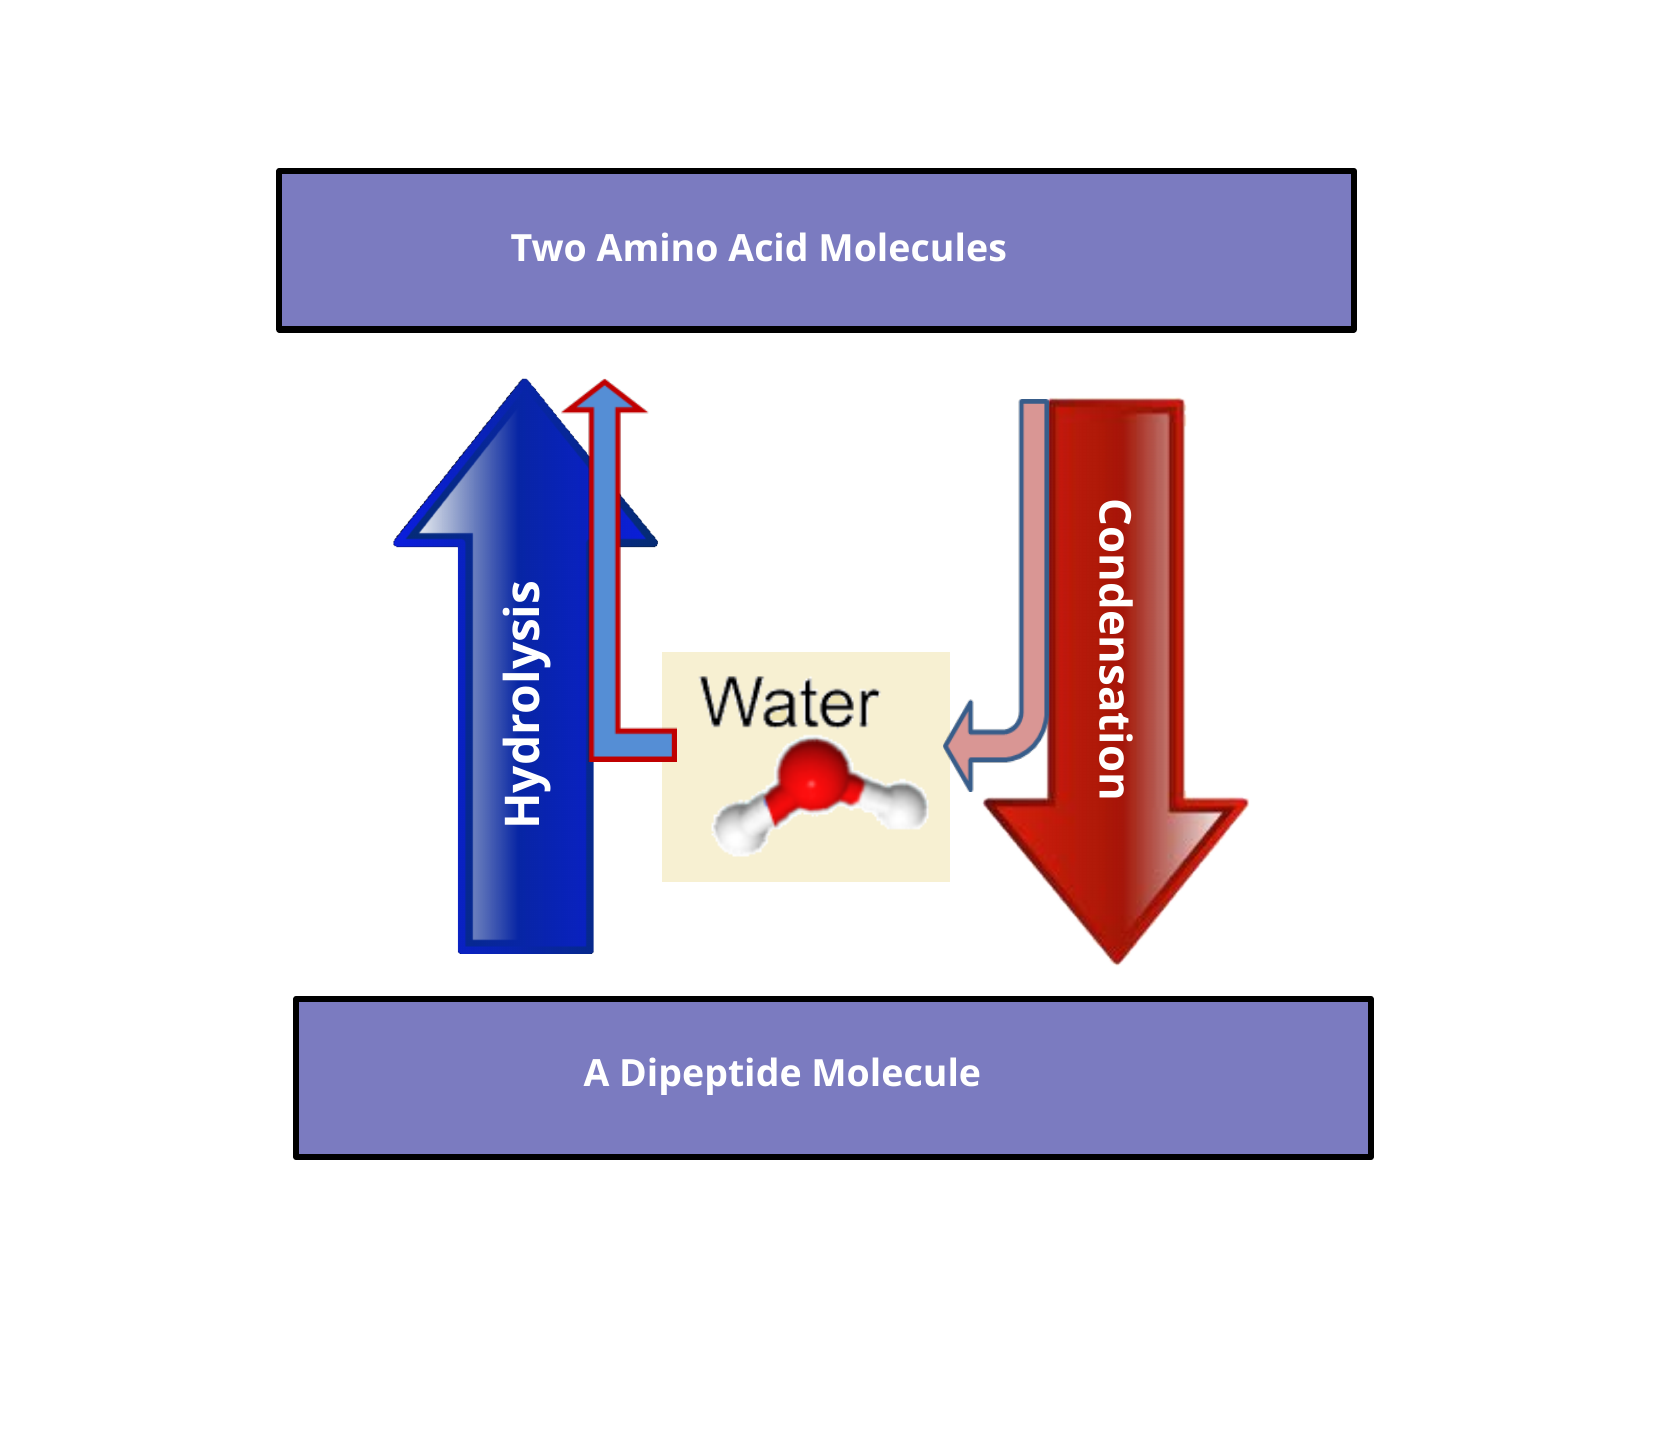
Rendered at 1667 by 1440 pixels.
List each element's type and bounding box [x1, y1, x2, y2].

text_box [279, 170, 1371, 1158]
